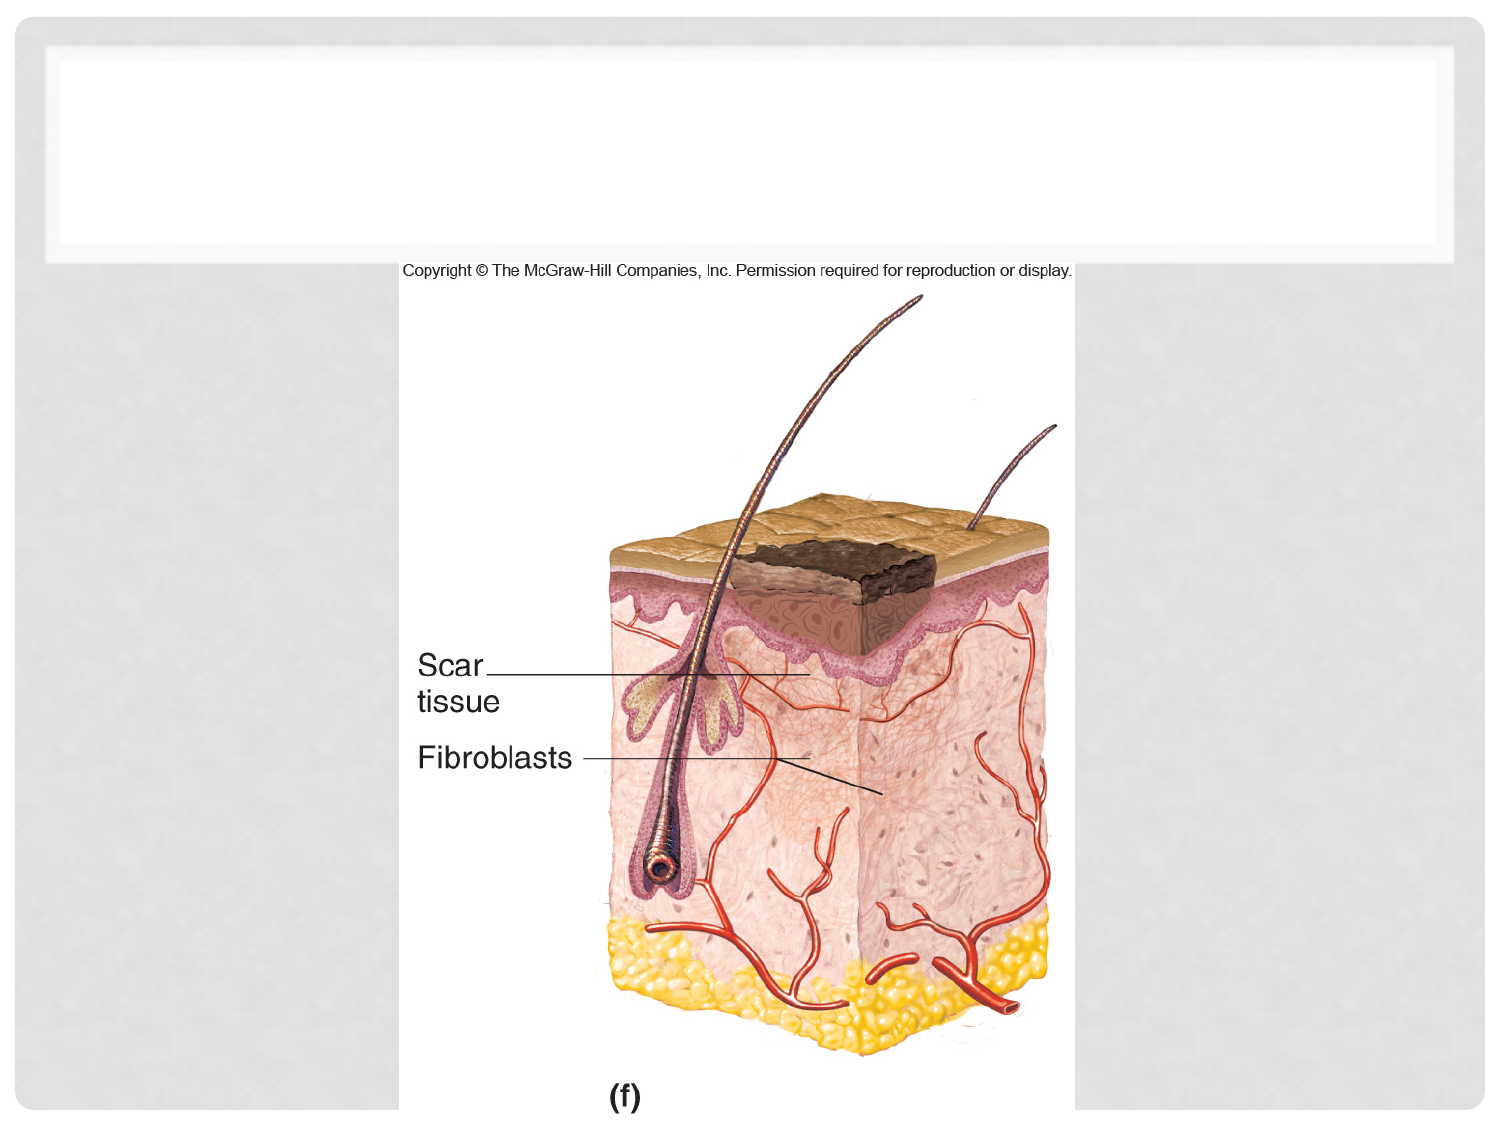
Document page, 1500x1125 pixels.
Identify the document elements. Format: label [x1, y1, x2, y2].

list [399, 262, 1076, 1118]
